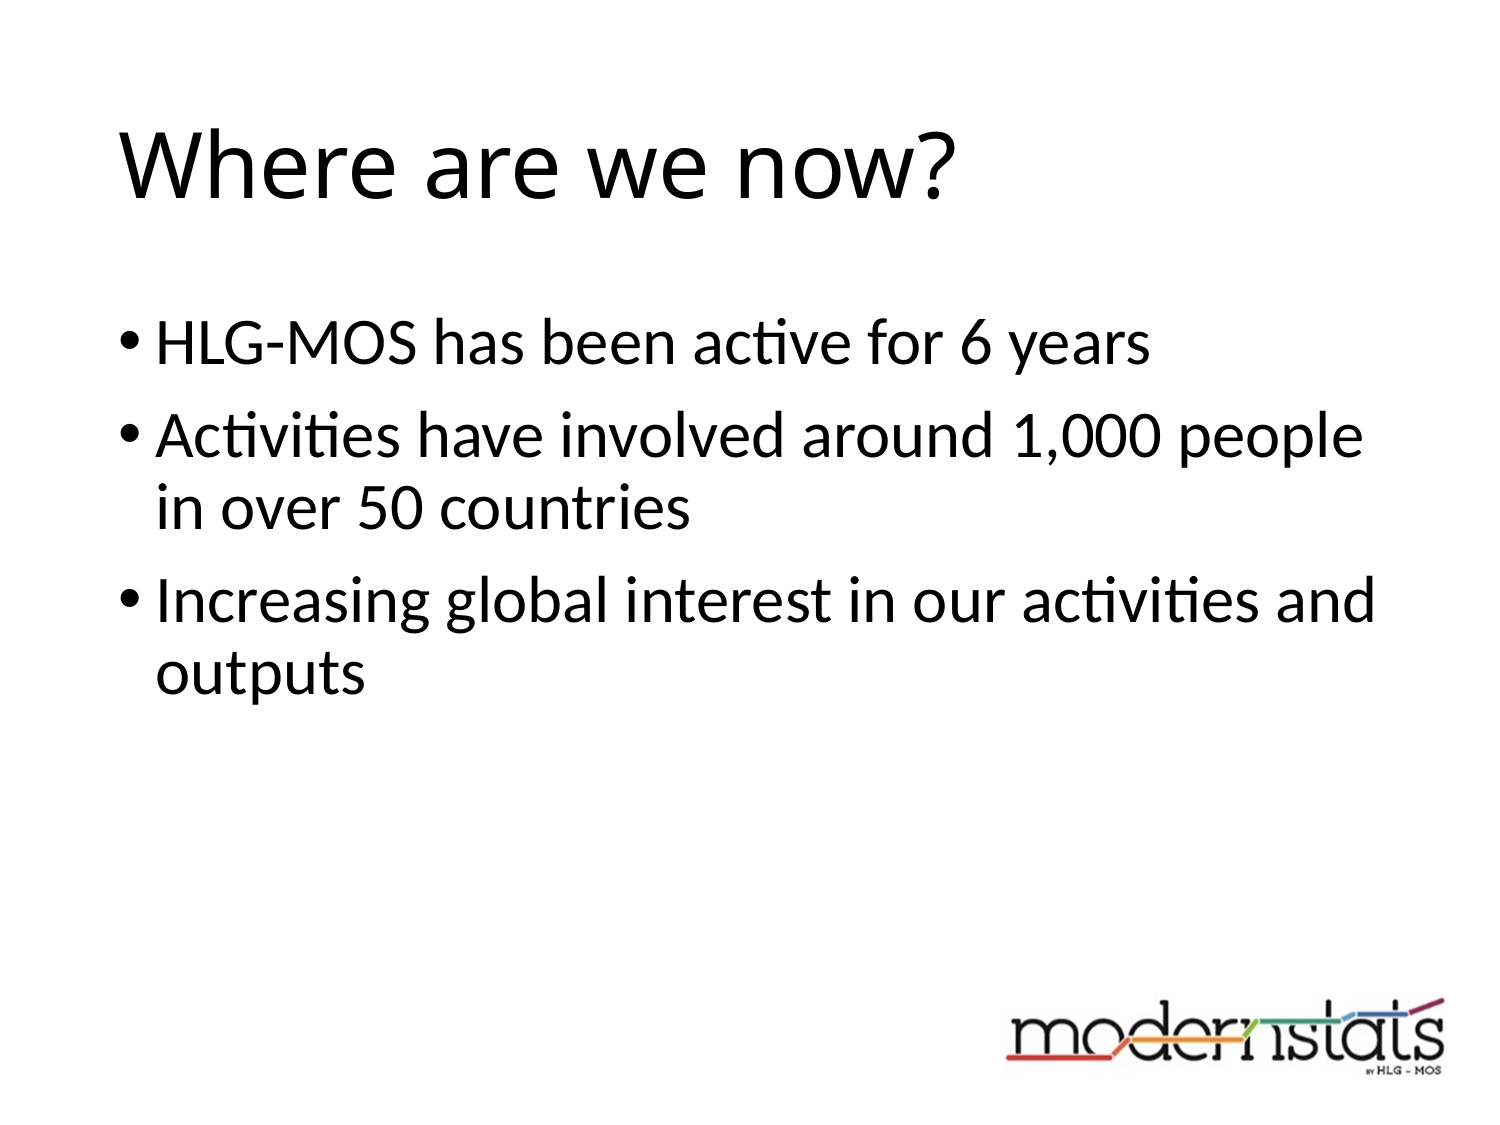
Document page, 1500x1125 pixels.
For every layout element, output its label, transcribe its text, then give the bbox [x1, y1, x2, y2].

title Where are we now? [103, 59, 1397, 278]
picture [1005, 992, 1445, 1078]
list HLG-MOS has been active for 6 years Activities have involved around 1,000 people in over 50 countries Increasing global interest in our activities and outputs [103, 299, 1397, 971]
